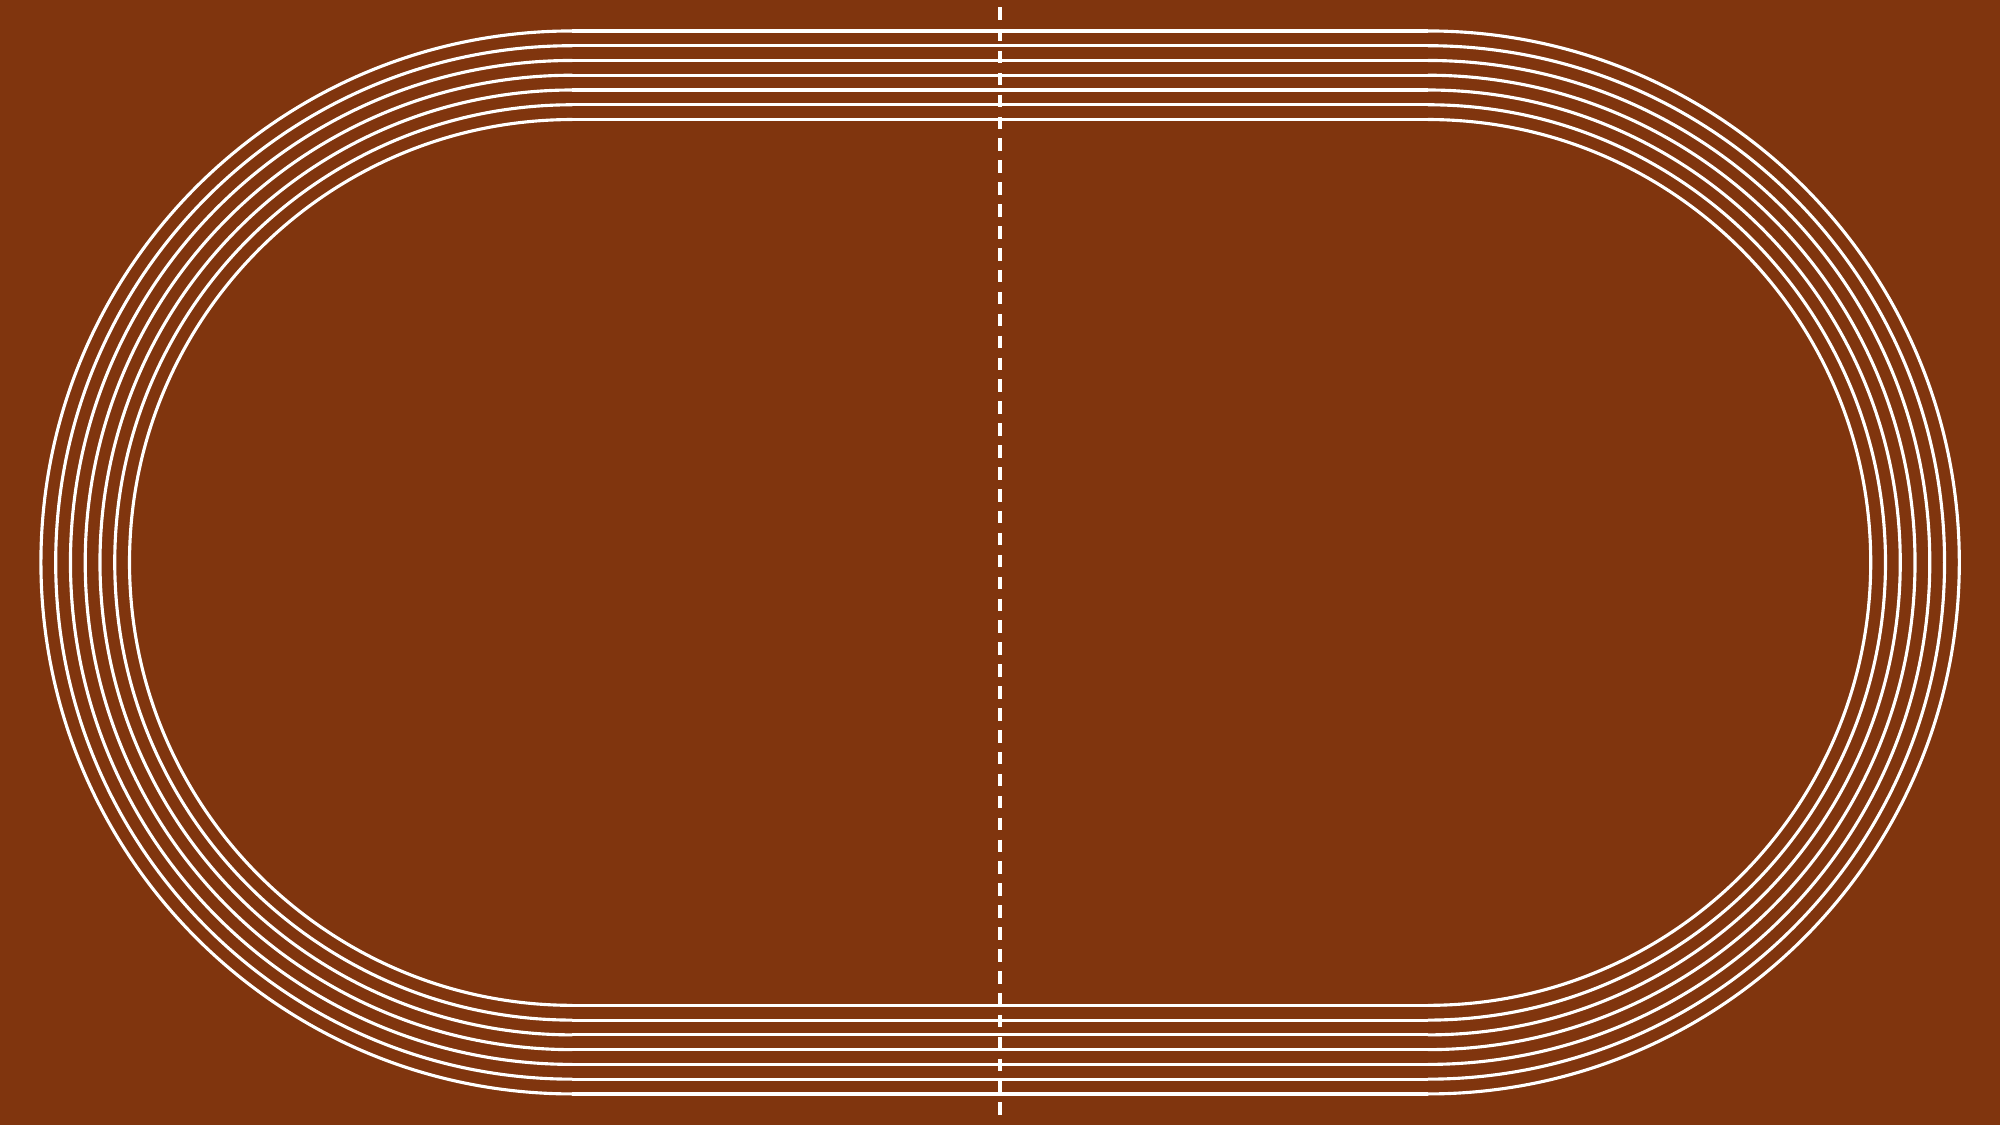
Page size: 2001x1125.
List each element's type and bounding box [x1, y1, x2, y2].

text_box [40, 6, 1960, 1119]
